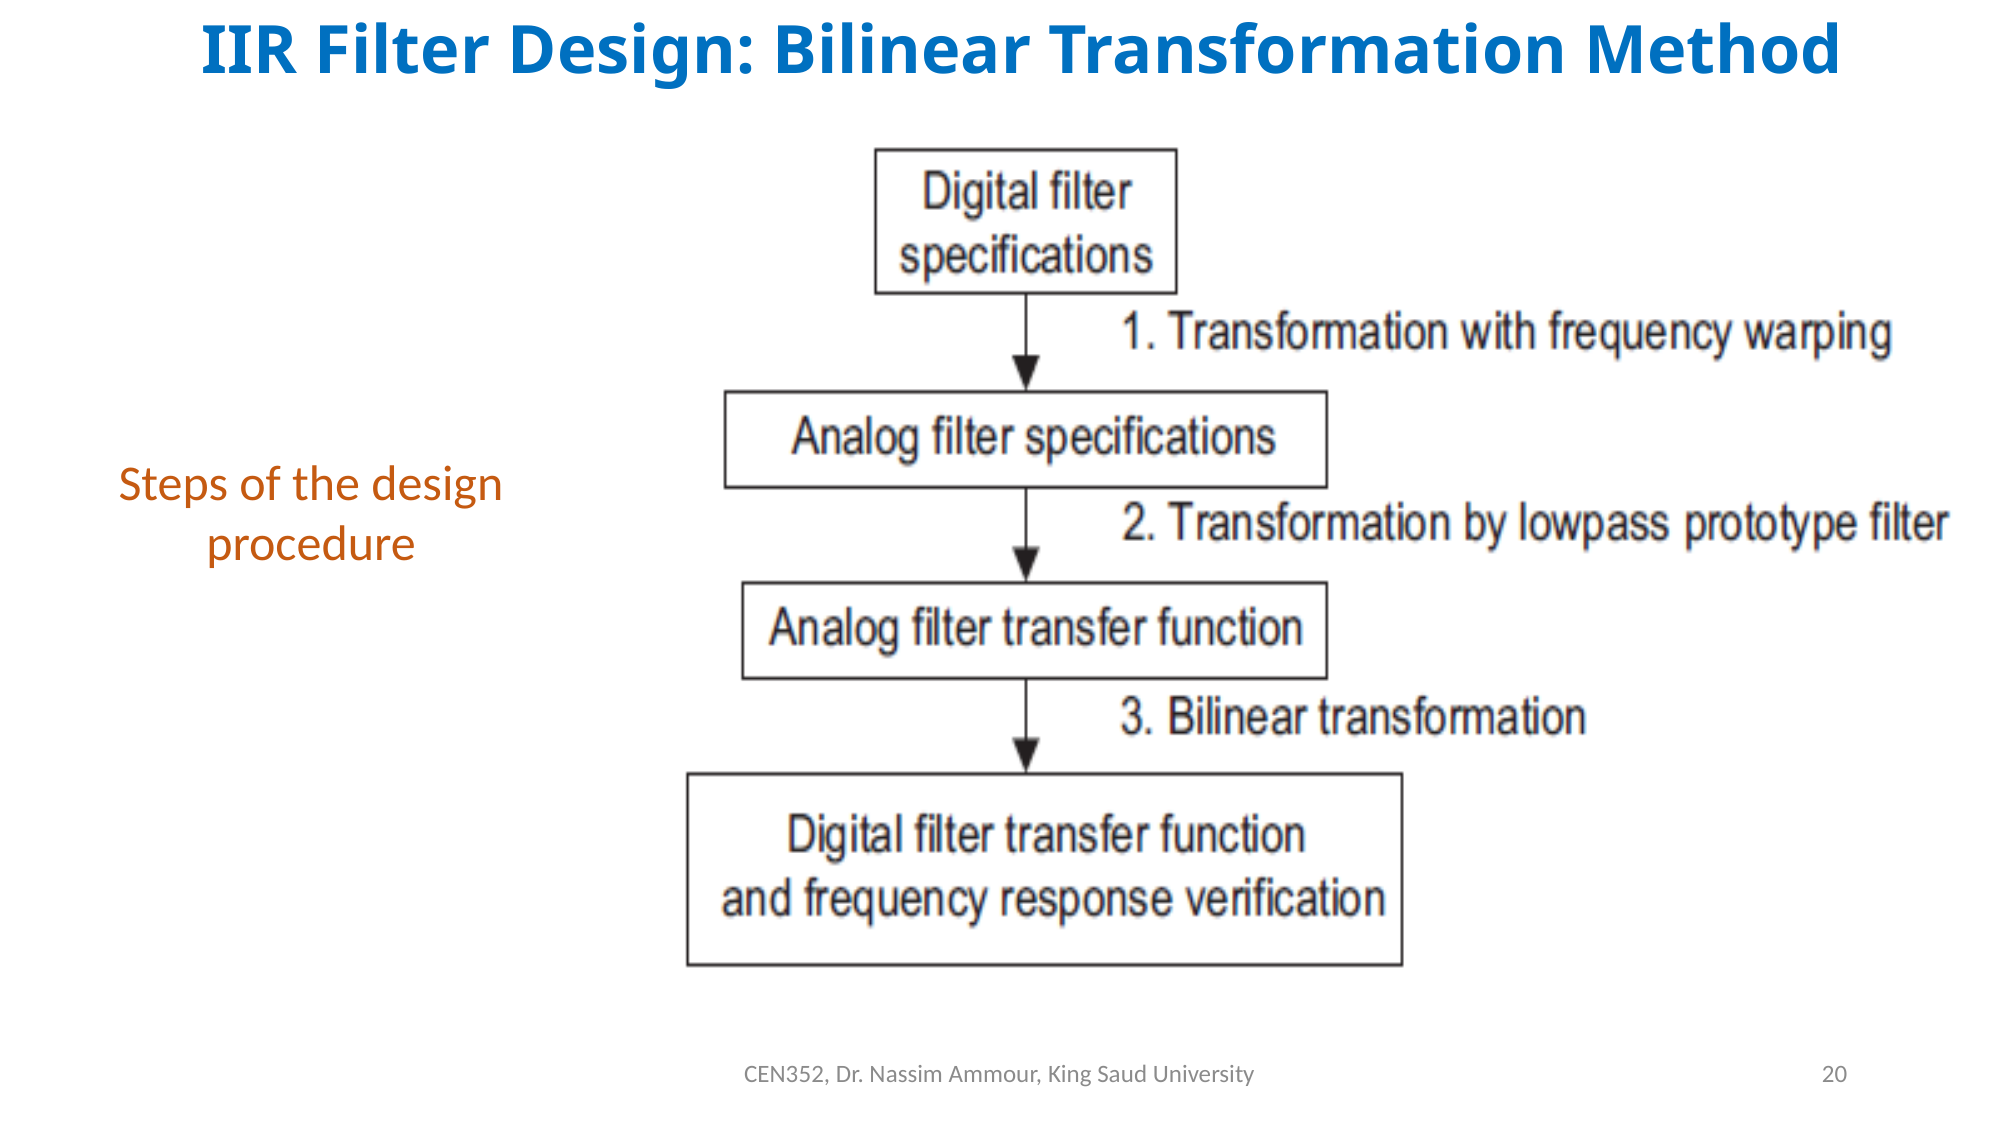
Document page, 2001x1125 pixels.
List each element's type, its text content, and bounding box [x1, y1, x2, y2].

picture [662, 143, 1963, 974]
footer CEN352, Dr. Nassim Ammour, King Saud University [662, 1042, 1338, 1103]
text_box Steps of the design procedure [37, 442, 585, 578]
text_box IIR Filter Design: Bilinear Transformation Method [186, 0, 1877, 95]
slide_number 20 [1412, 1042, 1863, 1103]
